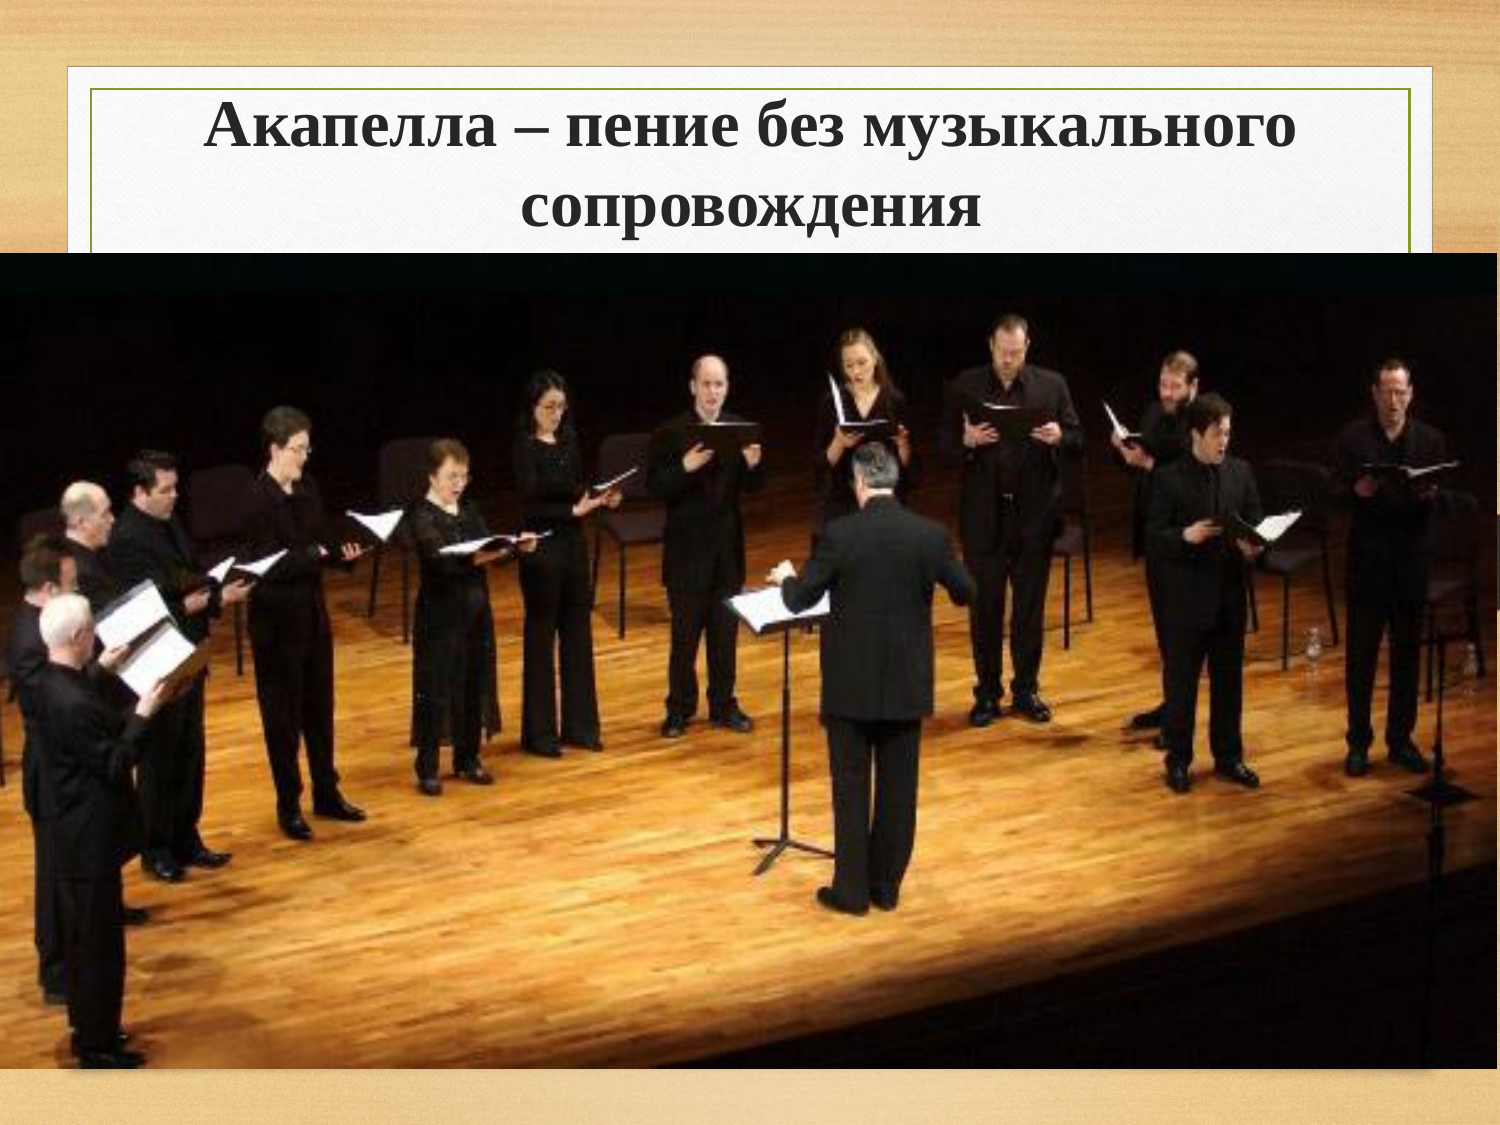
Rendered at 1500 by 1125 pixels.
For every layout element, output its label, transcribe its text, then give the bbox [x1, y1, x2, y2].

title Акапелла – пение без музыкального сопровождения [76, 66, 1427, 253]
picture [0, 0, 1500, 1125]
